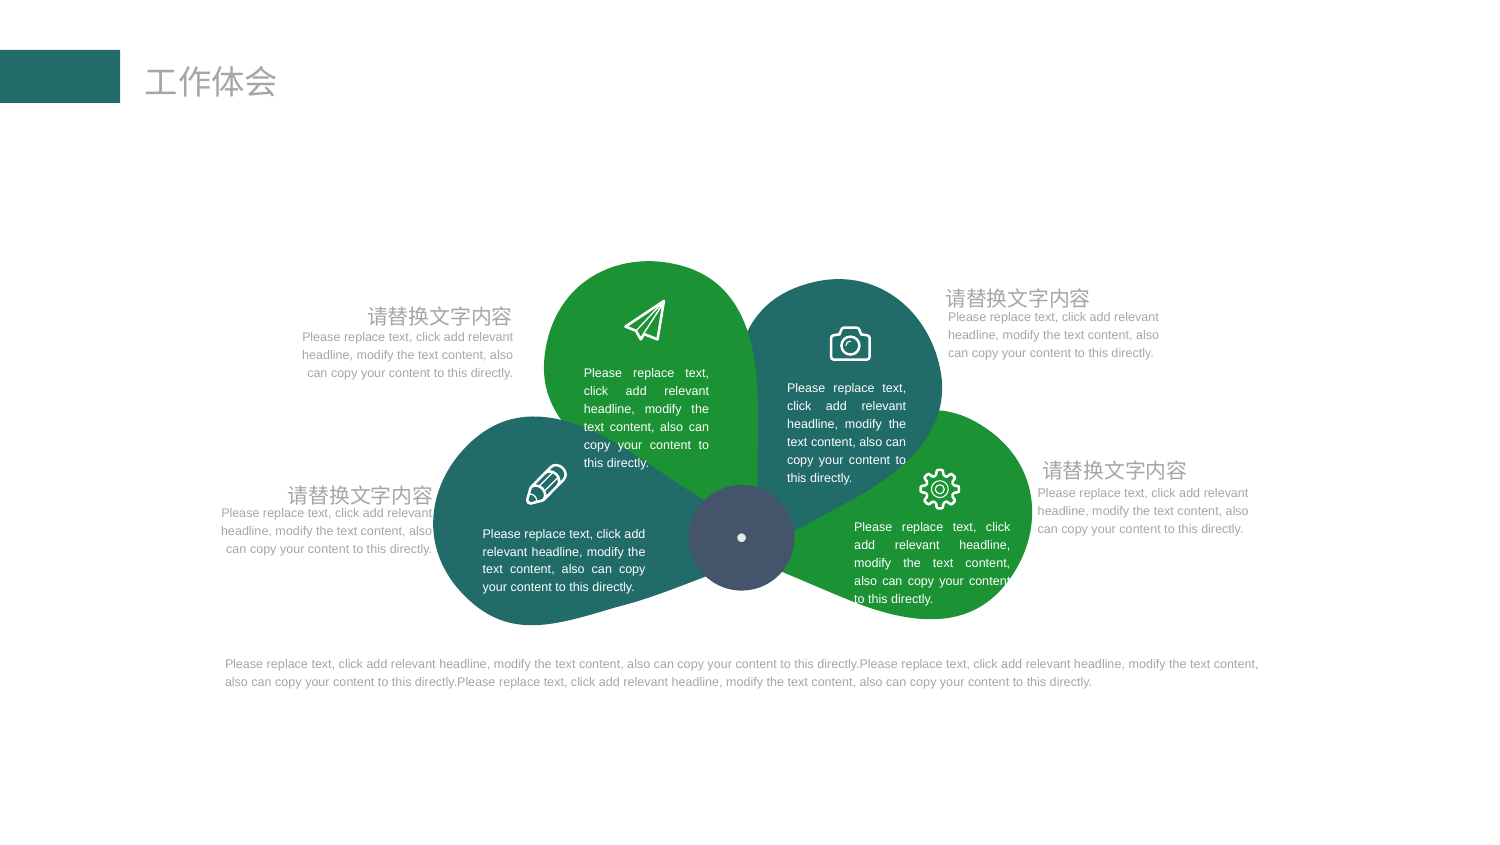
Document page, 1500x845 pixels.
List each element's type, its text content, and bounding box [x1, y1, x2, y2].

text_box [1037, 453, 1259, 537]
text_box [444, 265, 1025, 656]
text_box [1025, 281, 1169, 361]
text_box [291, 299, 444, 381]
text_box Please replace text, click add relevant headline, modify the text content, also can copy your content to this directly.Please replace text, click add relevant headline, modify the text content, also can copy your content to this directly.Please replace text, click add relevant headline, modify the text content, also can copy your content to this directly. [225, 653, 1275, 690]
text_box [210, 477, 434, 557]
